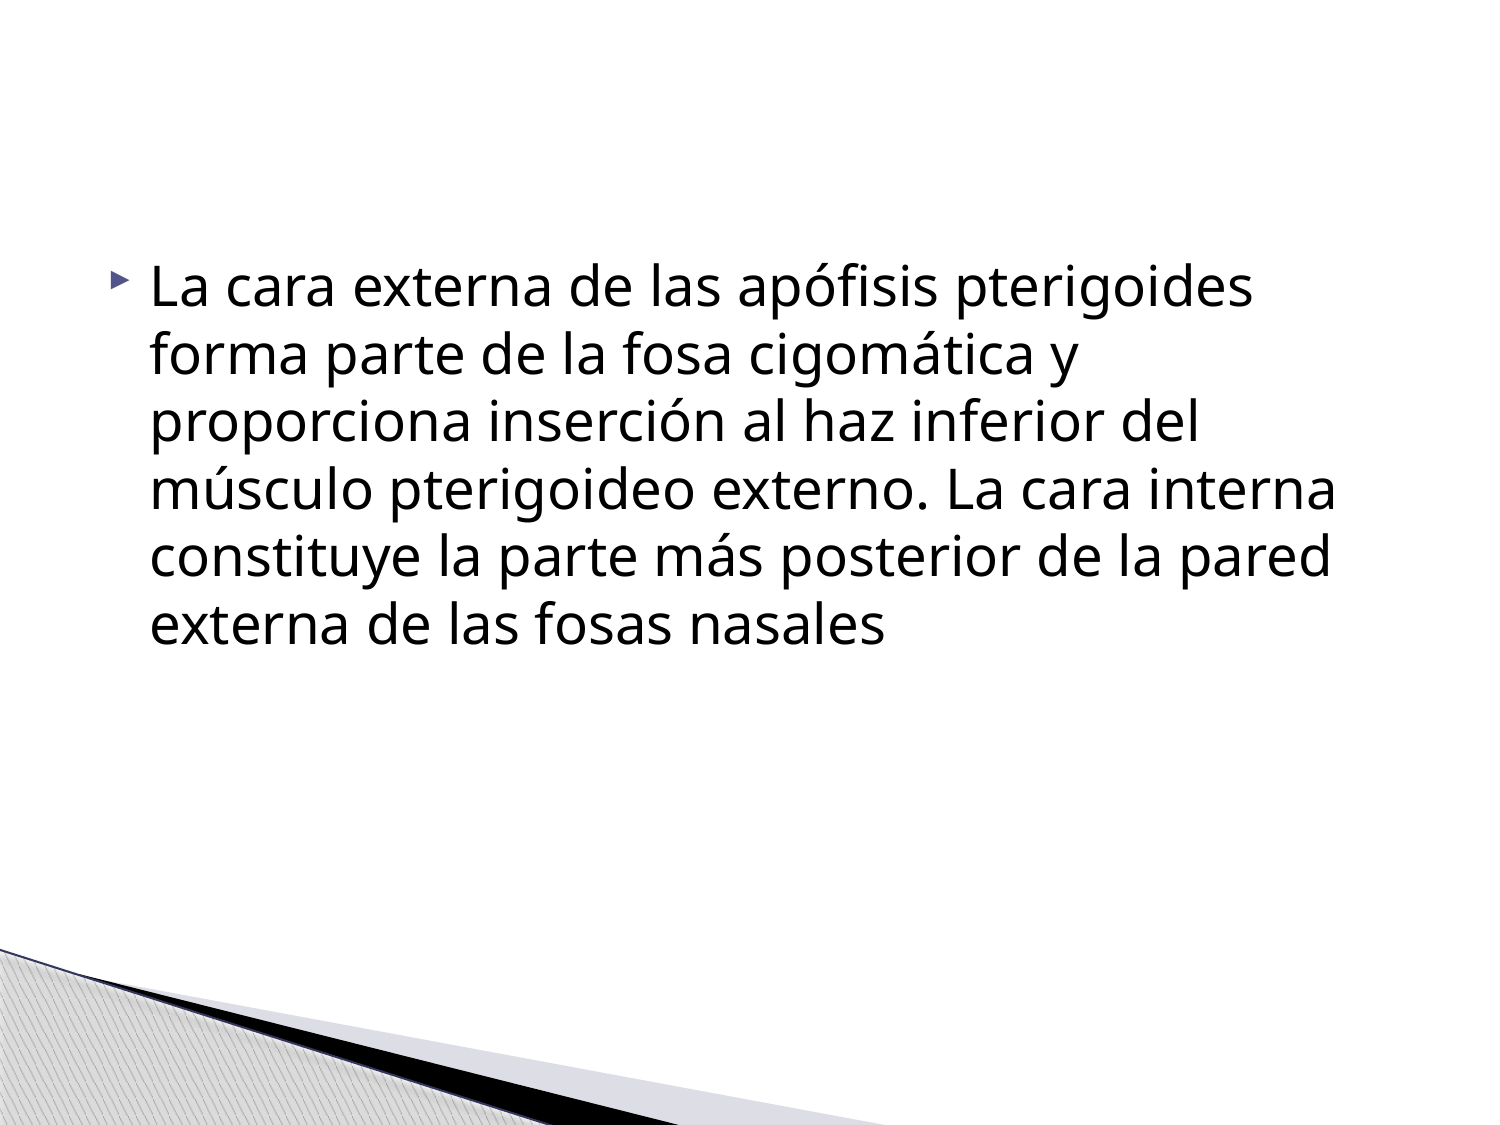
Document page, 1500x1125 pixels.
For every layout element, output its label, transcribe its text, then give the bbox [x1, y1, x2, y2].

list La cara externa de las apófisis pterigoides forma parte de la fosa cigomática y proporciona inserción al haz inferior del músculo pterigoideo externo. La cara interna constituye la parte más posterior de la pared externa de las fosas nasales [75, 243, 1425, 986]
